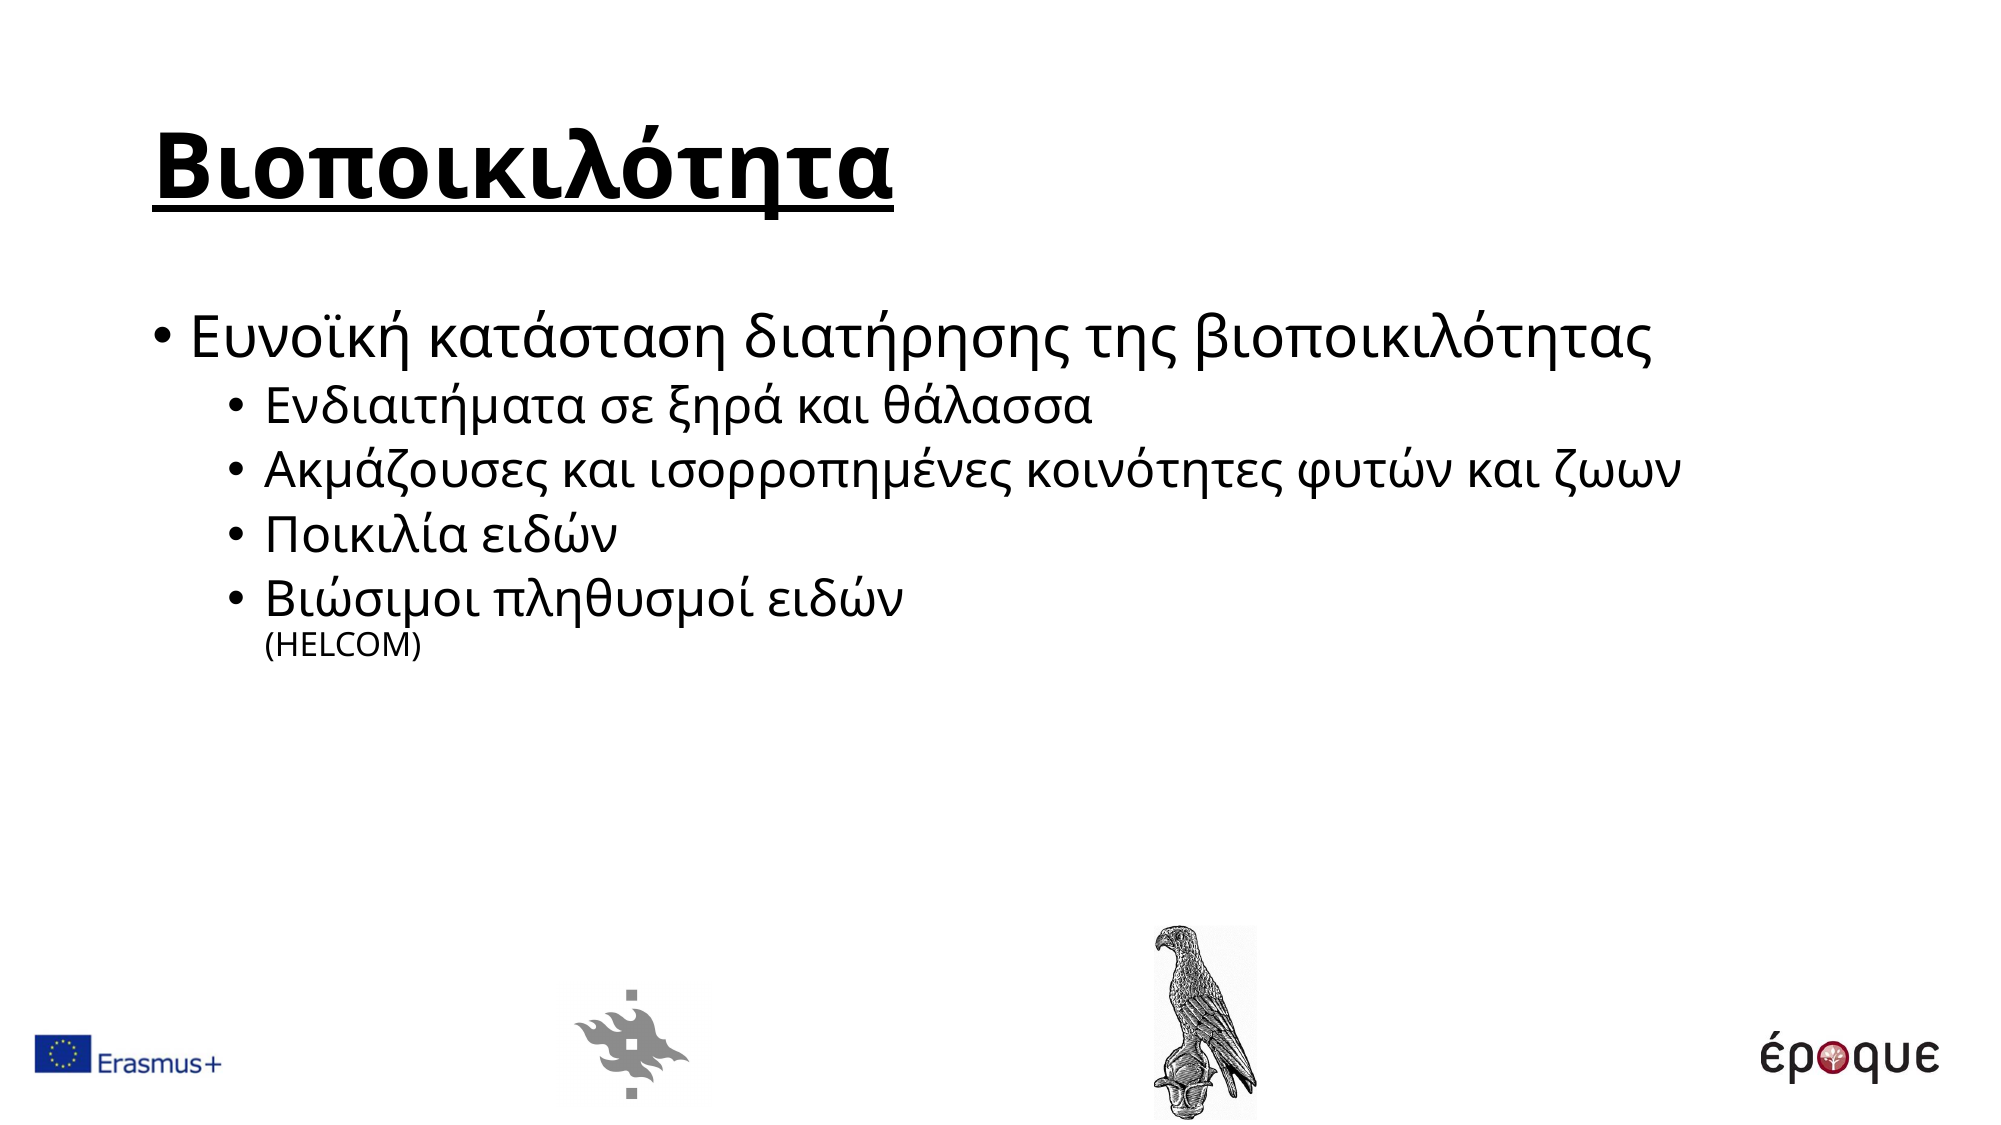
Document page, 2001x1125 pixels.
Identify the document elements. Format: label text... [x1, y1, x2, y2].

picture [33, 1024, 223, 1084]
picture [1154, 925, 1258, 1120]
picture [556, 981, 712, 1107]
picture [1761, 1031, 1939, 1084]
title Bιοποικιλότητα [137, 59, 1863, 278]
list Ευνοϊκή κατάσταση διατήρησης της βιοποικιλότητας Ενδιαιτήματα σε ξηρά και θάλασσα Ακμάζουσες και ισορροπημένες κοινότητες φυτών και ζωων Ποικιλία ειδών Βιώσιμοι πληθυσμοί ειδών (HELCOM) [137, 299, 1863, 1014]
